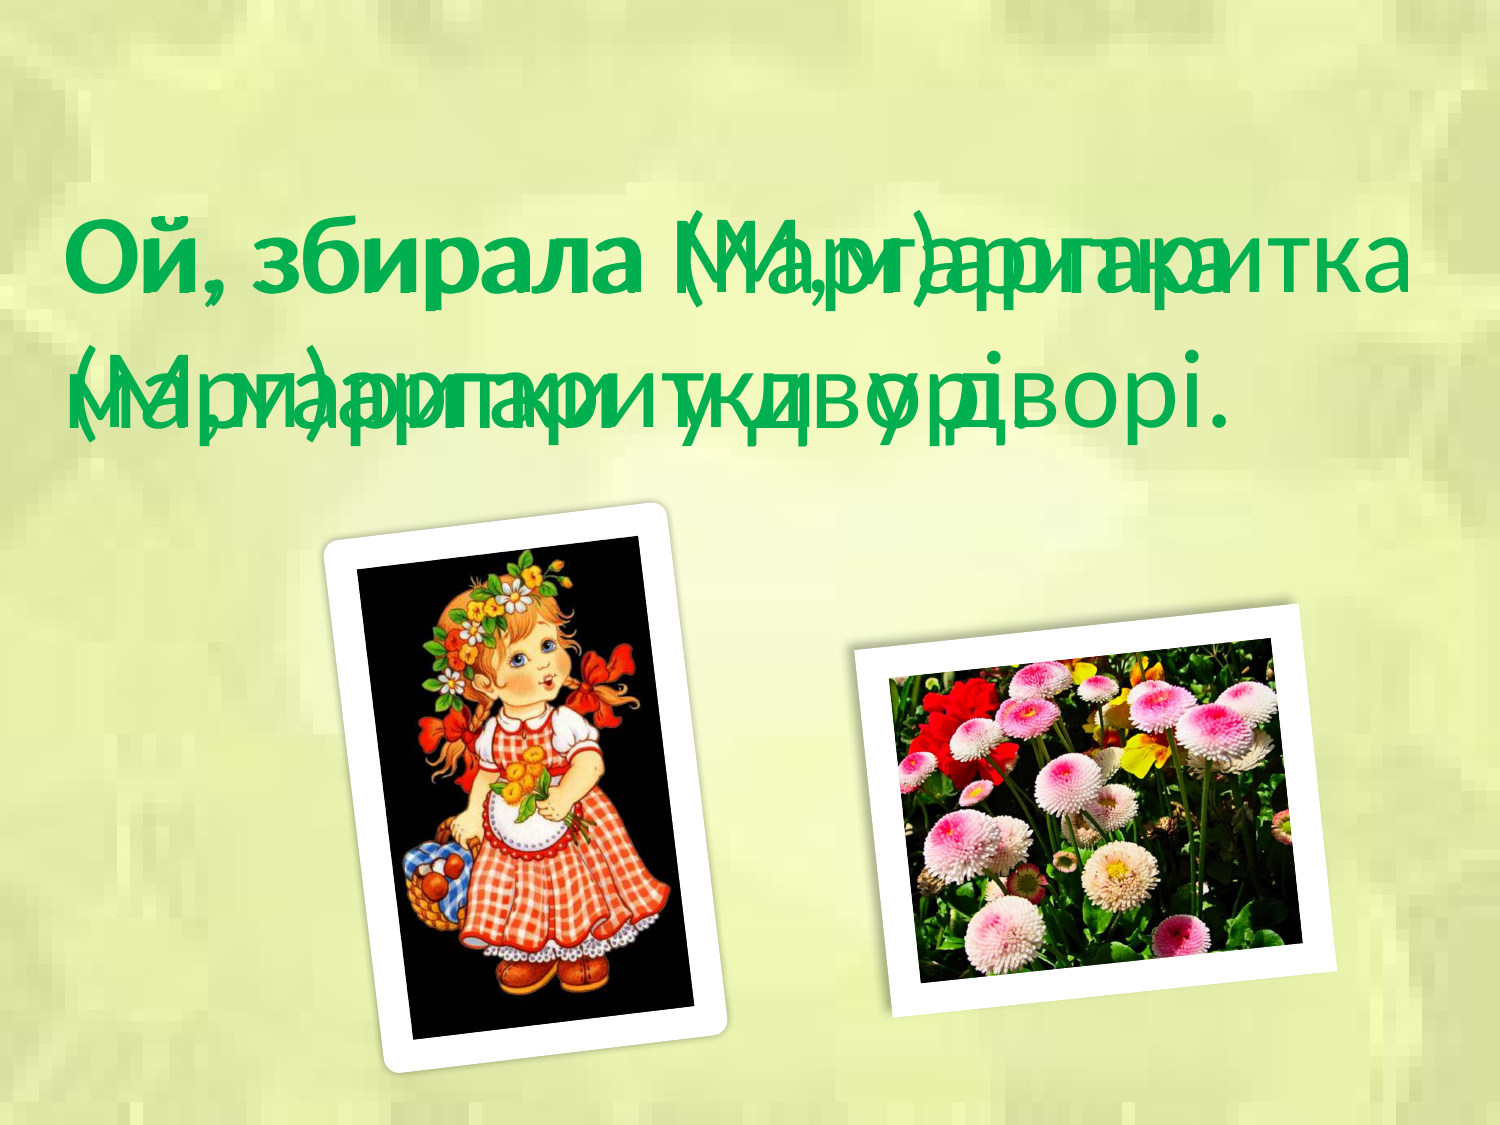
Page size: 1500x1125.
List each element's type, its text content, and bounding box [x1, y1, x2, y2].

text_box Ой, збирала Маргаритка маргаритки у дворі. [47, 173, 1483, 594]
picture [0, 0, 1500, 1125]
text_box Ой, збирала (М,м)аргаритка (М,м)аргаритки у дворі. [53, 172, 1500, 458]
picture [357, 536, 694, 1039]
